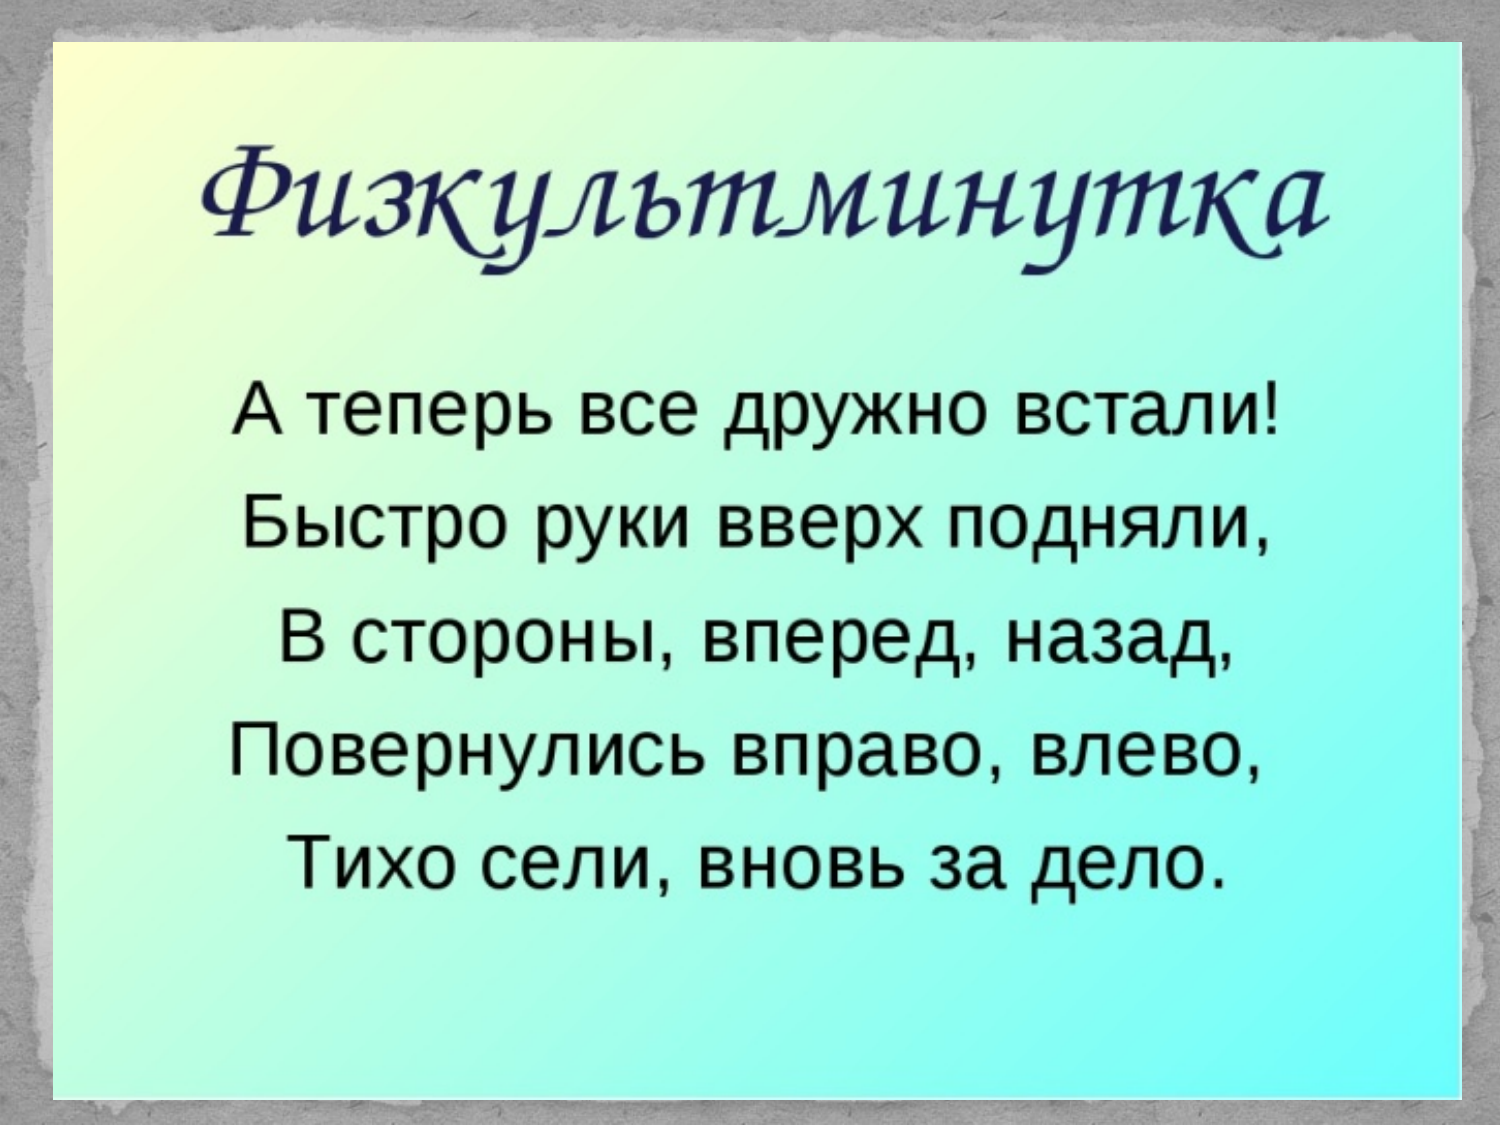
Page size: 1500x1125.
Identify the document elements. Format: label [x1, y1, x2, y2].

picture [53, 42, 1462, 1100]
